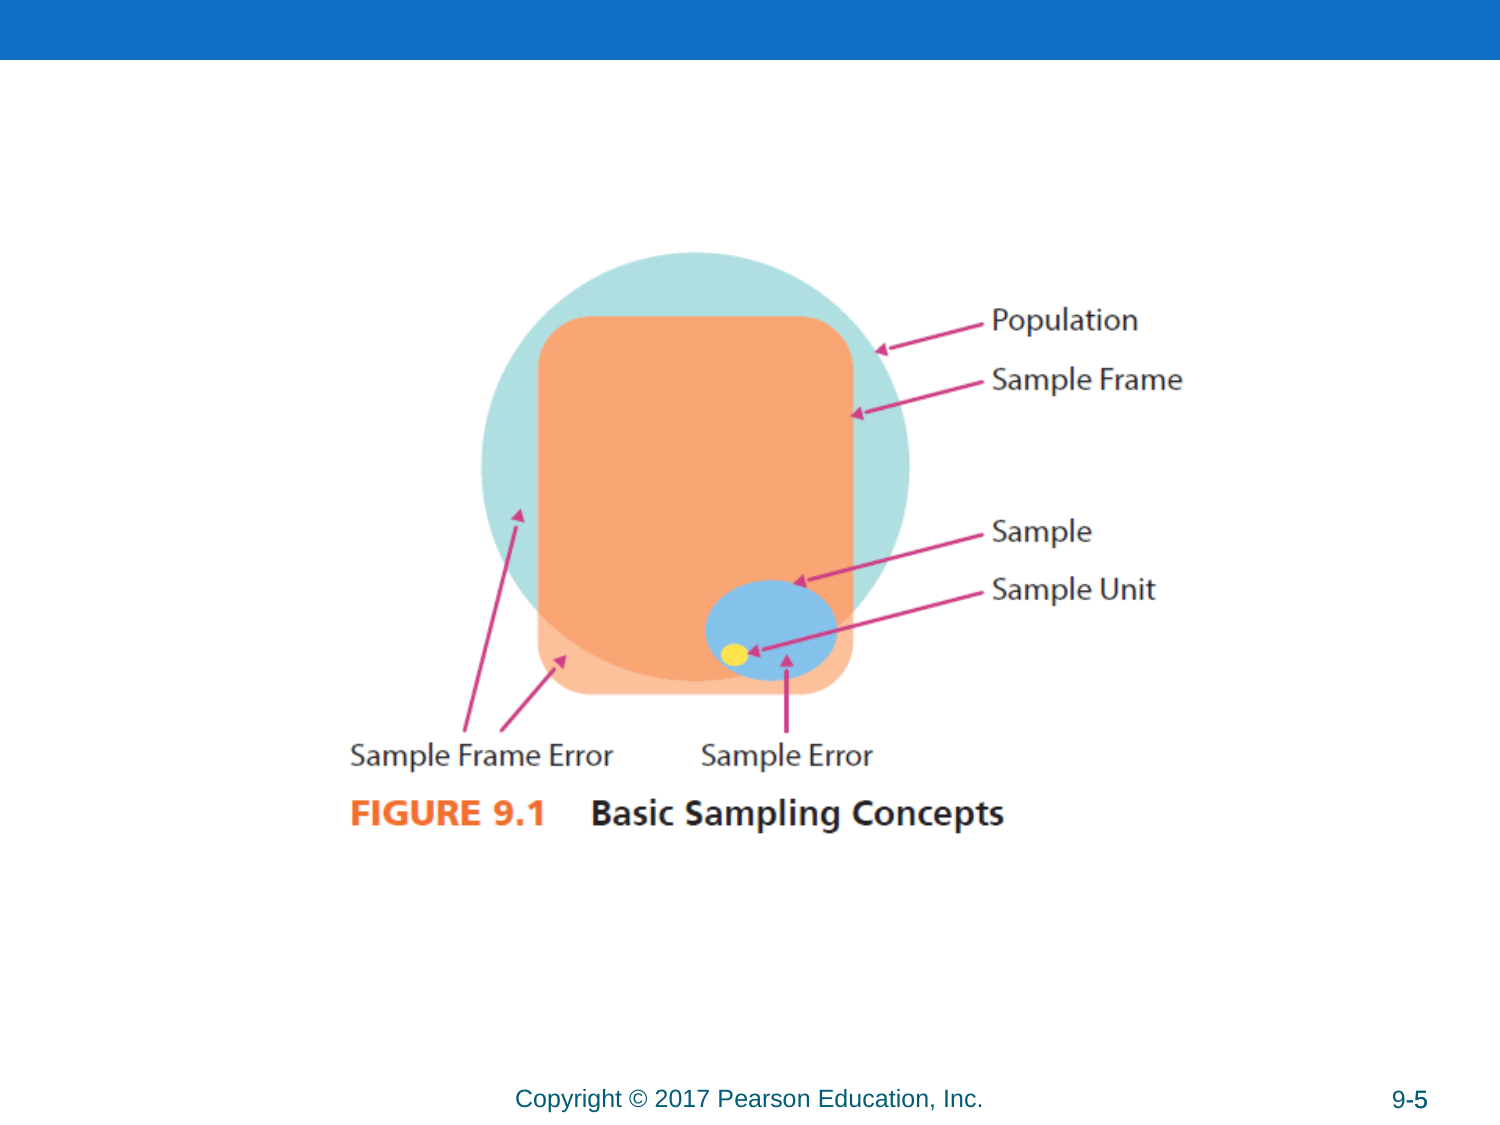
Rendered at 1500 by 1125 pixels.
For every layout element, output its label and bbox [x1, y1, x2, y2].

picture [301, 221, 1199, 904]
picture [641, 1100, 647, 1107]
